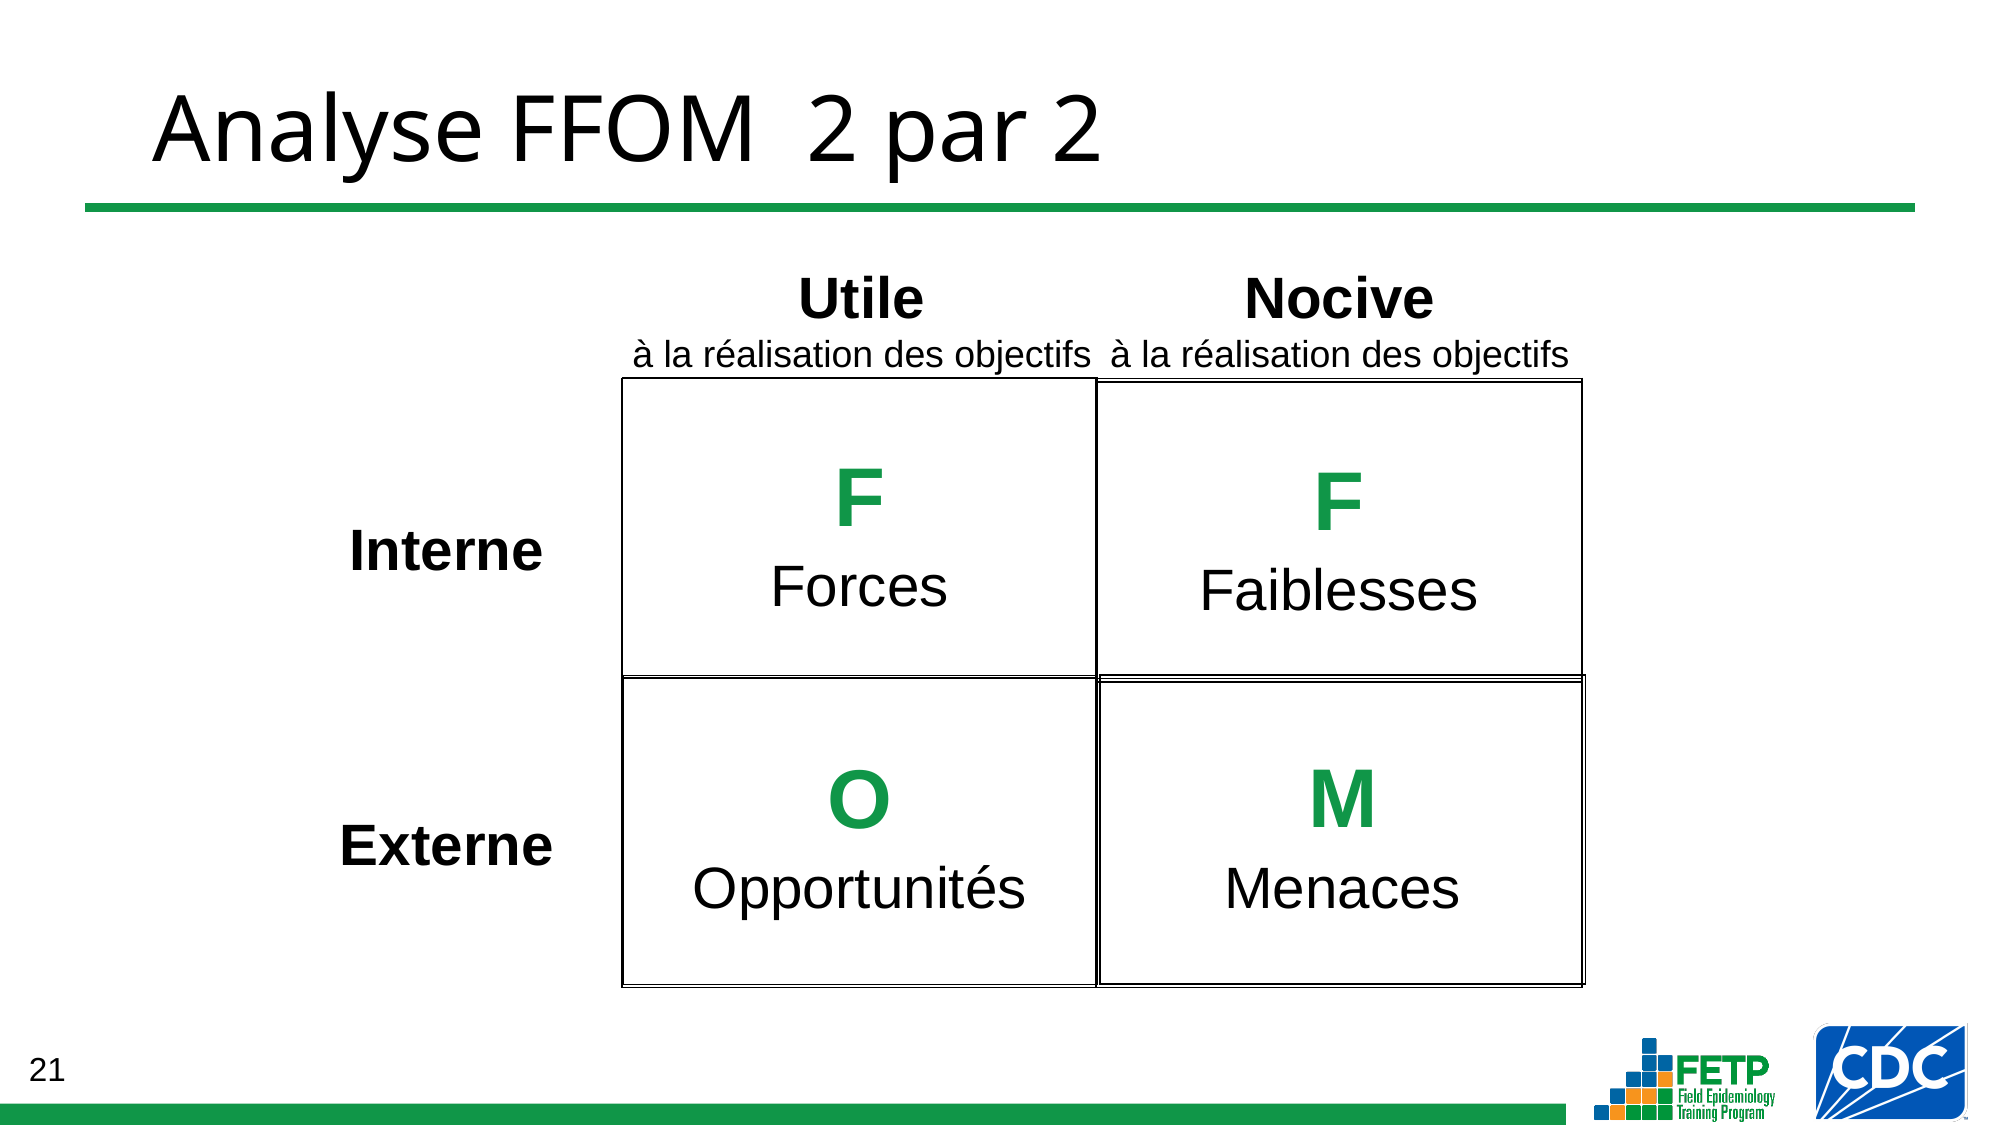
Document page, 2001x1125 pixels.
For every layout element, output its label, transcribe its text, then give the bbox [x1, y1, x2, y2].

text_box Utile à la réalisation des objectifs [558, 252, 1058, 383]
table_header O Opportunités [624, 676, 1097, 984]
picture [1813, 1023, 1968, 1122]
text_box Nocive à la réalisation des objectifs [1058, 252, 1622, 383]
picture [1594, 1038, 1775, 1122]
text_box Interne [334, 504, 578, 590]
title Analyse FFOM 2 par 2 [137, 75, 1863, 207]
table_header F Forces [623, 379, 1096, 675]
table_header F Faiblesses [1097, 383, 1581, 681]
table_header M Menaces [1101, 676, 1585, 983]
text_box Externe [324, 800, 588, 885]
